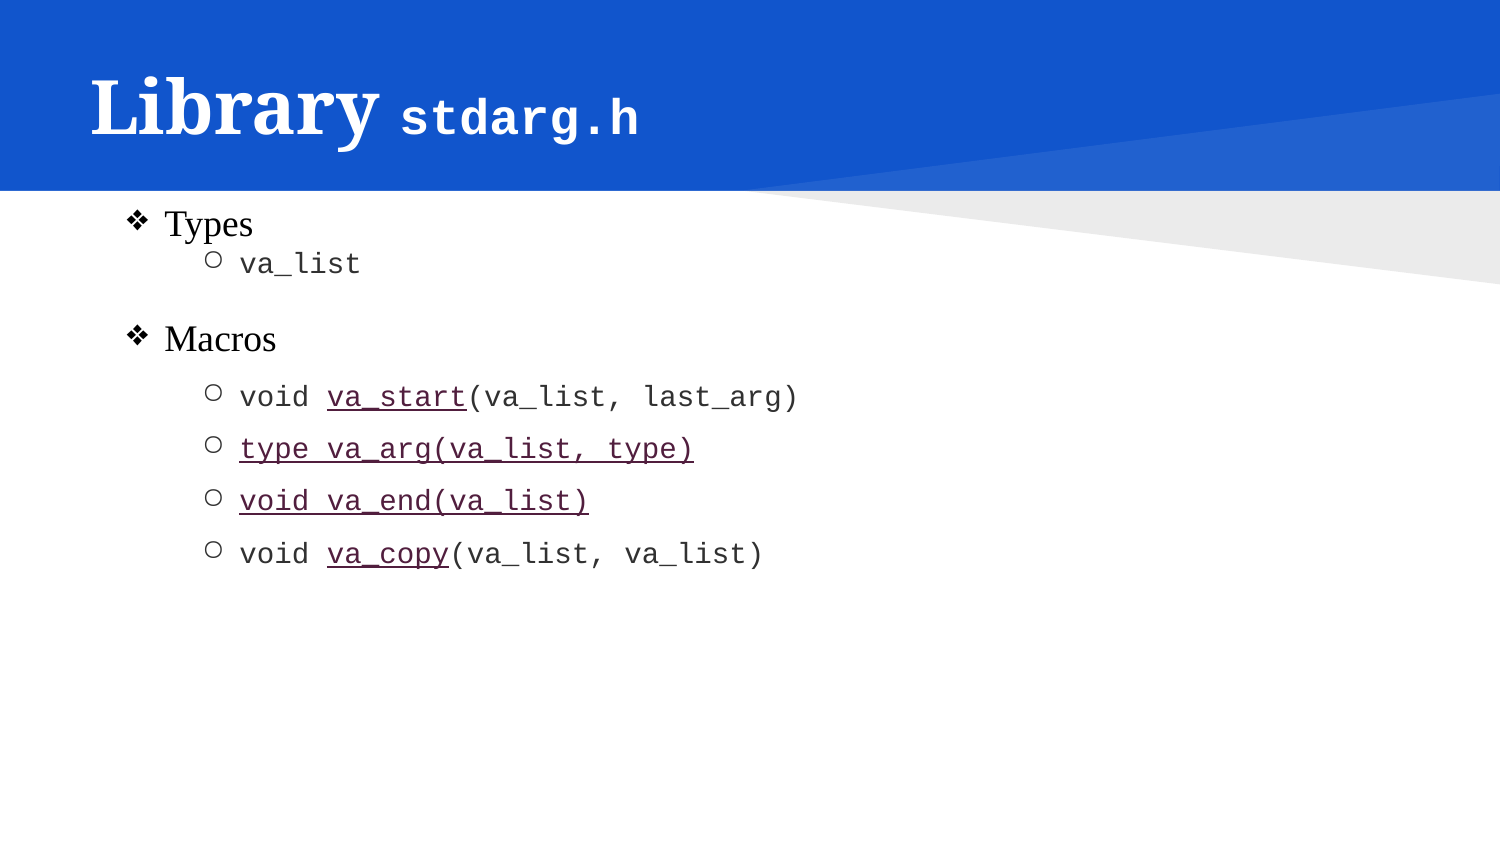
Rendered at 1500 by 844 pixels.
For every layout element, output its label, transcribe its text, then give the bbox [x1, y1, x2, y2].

text_box Types va_list Macros void va_start(va_list, last_arg) type va_arg(va_list, type) void va_end(va_list) void va_copy(va_list, va_list) [74, 184, 1088, 805]
title Library stdarg.h [75, 33, 1425, 175]
